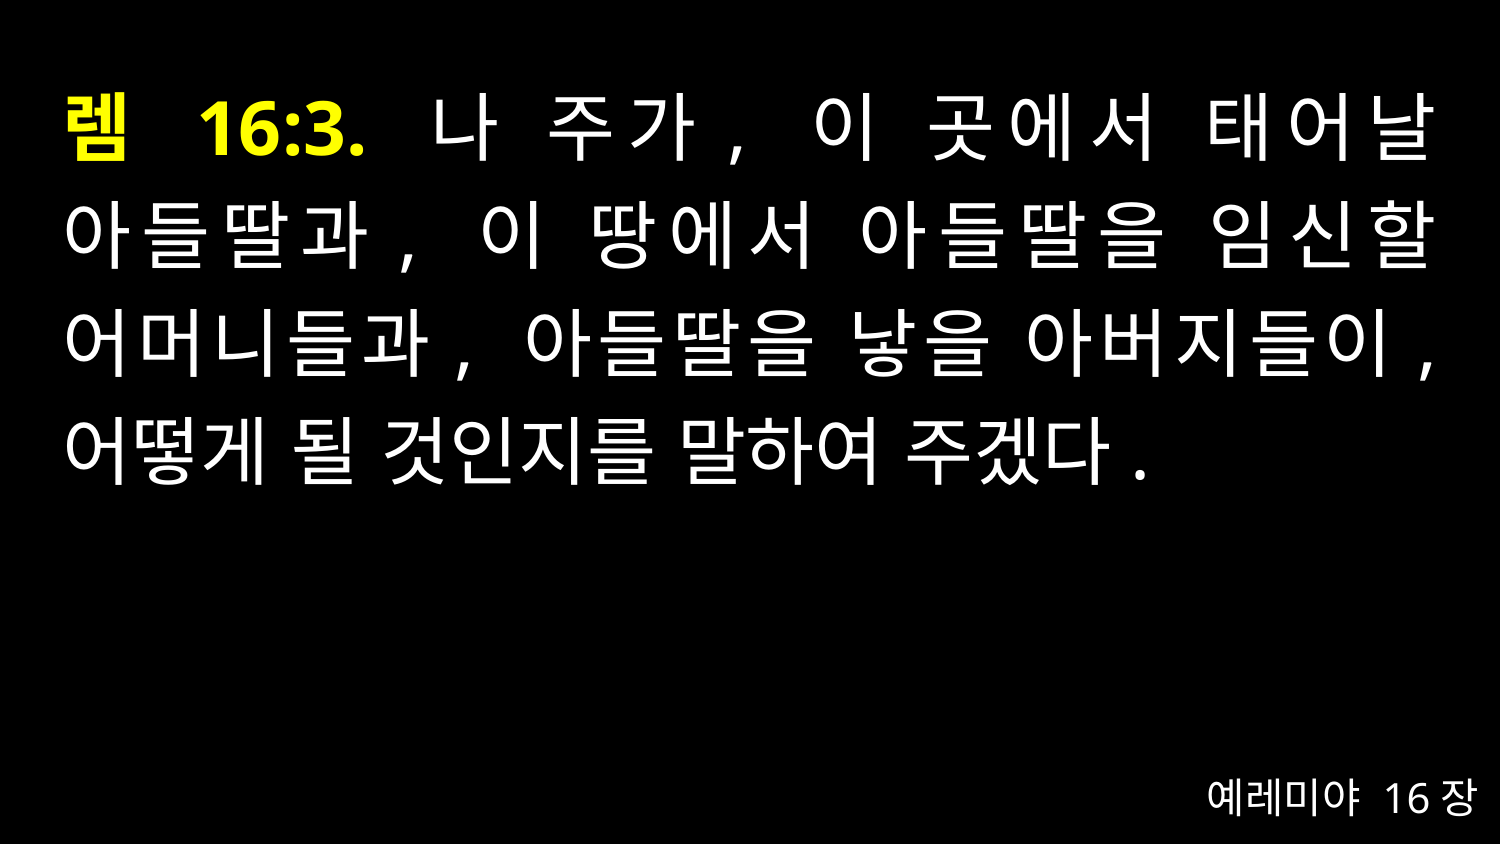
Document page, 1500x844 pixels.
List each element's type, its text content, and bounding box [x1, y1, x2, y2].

title 렘 16:3. 나 주가, 이 곳에서 태어날 아들딸과, 이 땅에서 아들딸을 임신할 어머니들과, 아들딸을 낳을 아버지들이, 어떻게 될 것인지를 말하여 주겠다. [0, 0, 1500, 844]
subtitle 예레미야 16장 [916, 770, 1500, 844]
